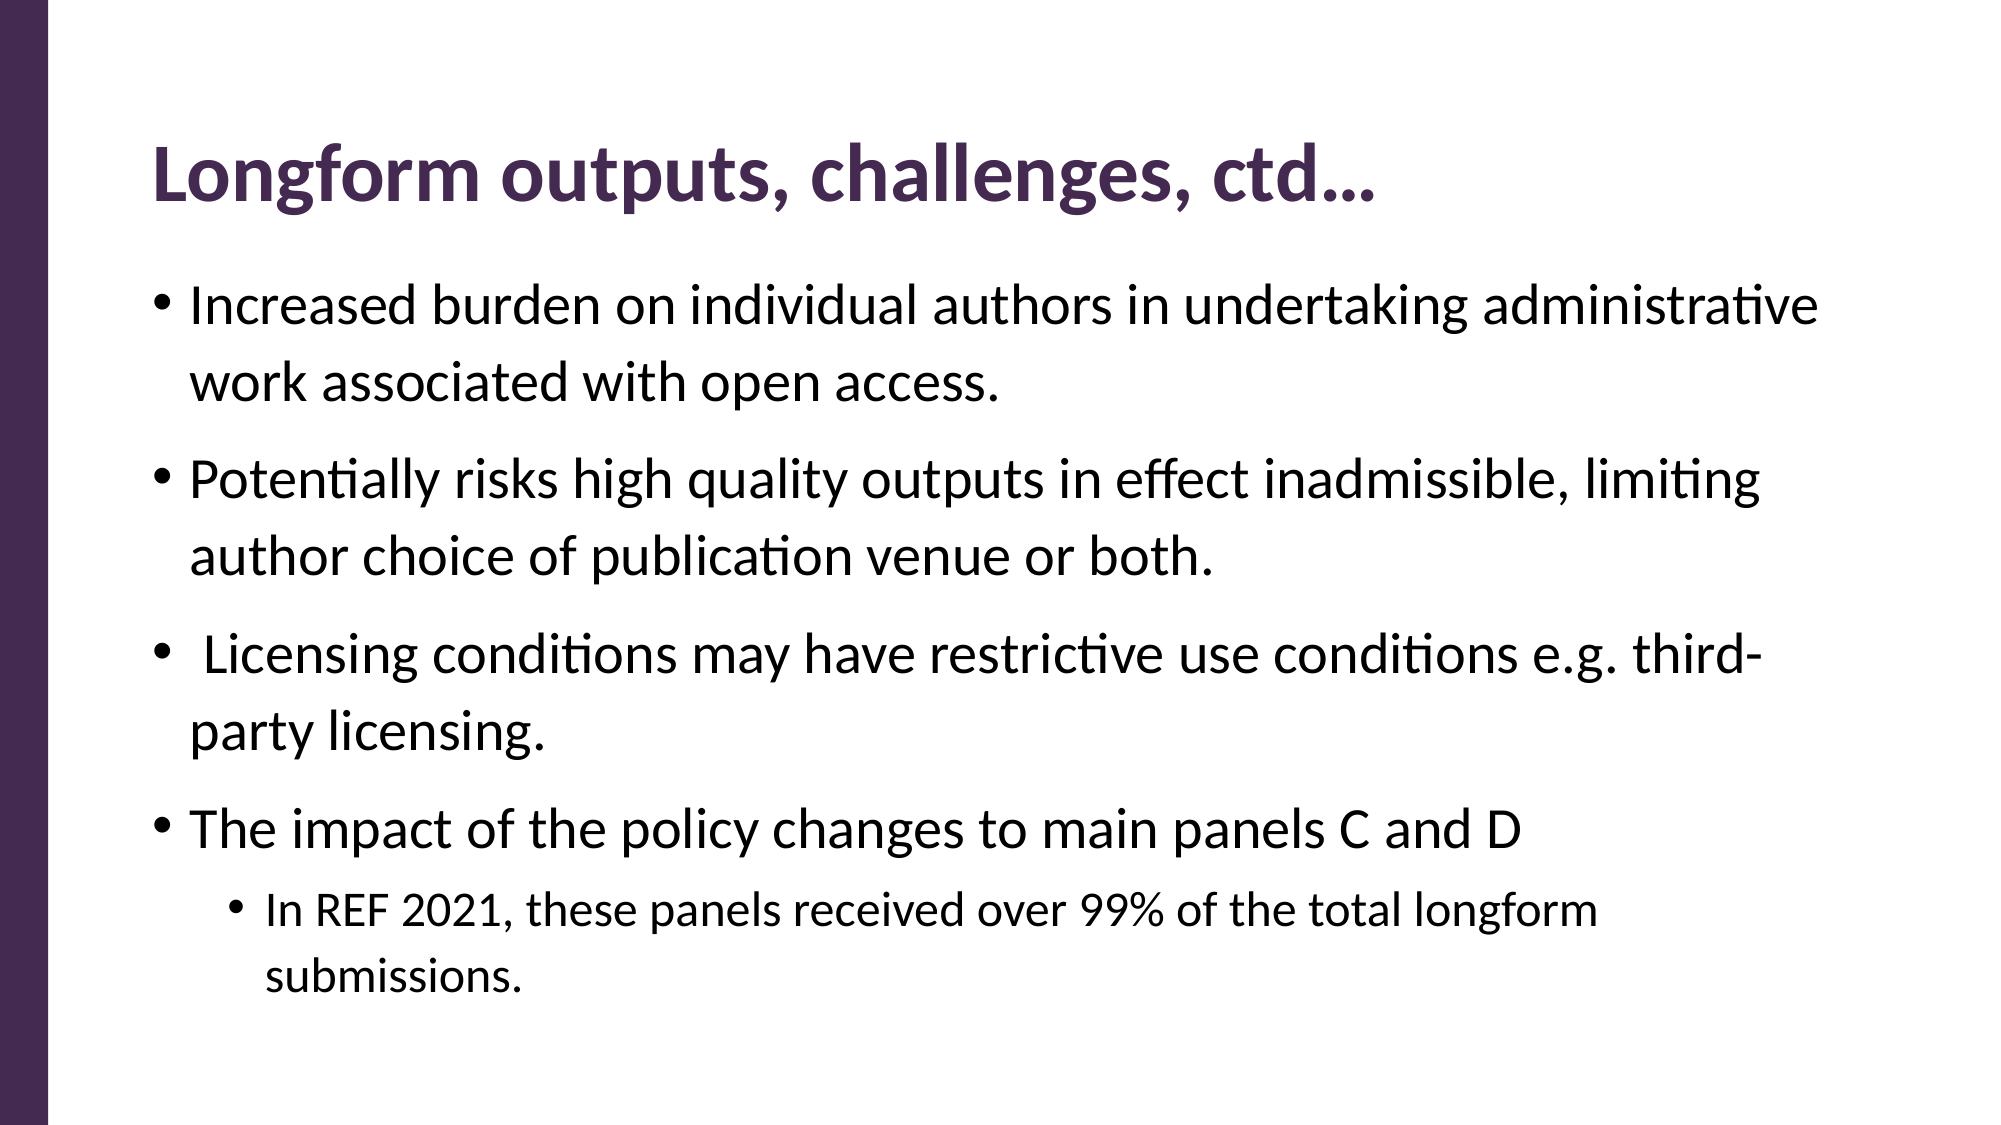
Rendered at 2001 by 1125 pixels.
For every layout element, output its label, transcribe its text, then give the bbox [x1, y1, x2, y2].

text_box [0, 0, 49, 1125]
list Increased burden on individual authors in undertaking administrative work associated with open access. Potentially risks high quality outputs in effect inadmissible, limiting author choice of publication venue or both. Licensing conditions may have restrictive use conditions e.g. third-party licensing. The impact of the policy changes to main panels C and D In REF 2021, these panels received over 99% of the total longform submissions. [137, 251, 1863, 1014]
title Longform outputs, challenges, ctd… [137, 59, 1863, 251]
